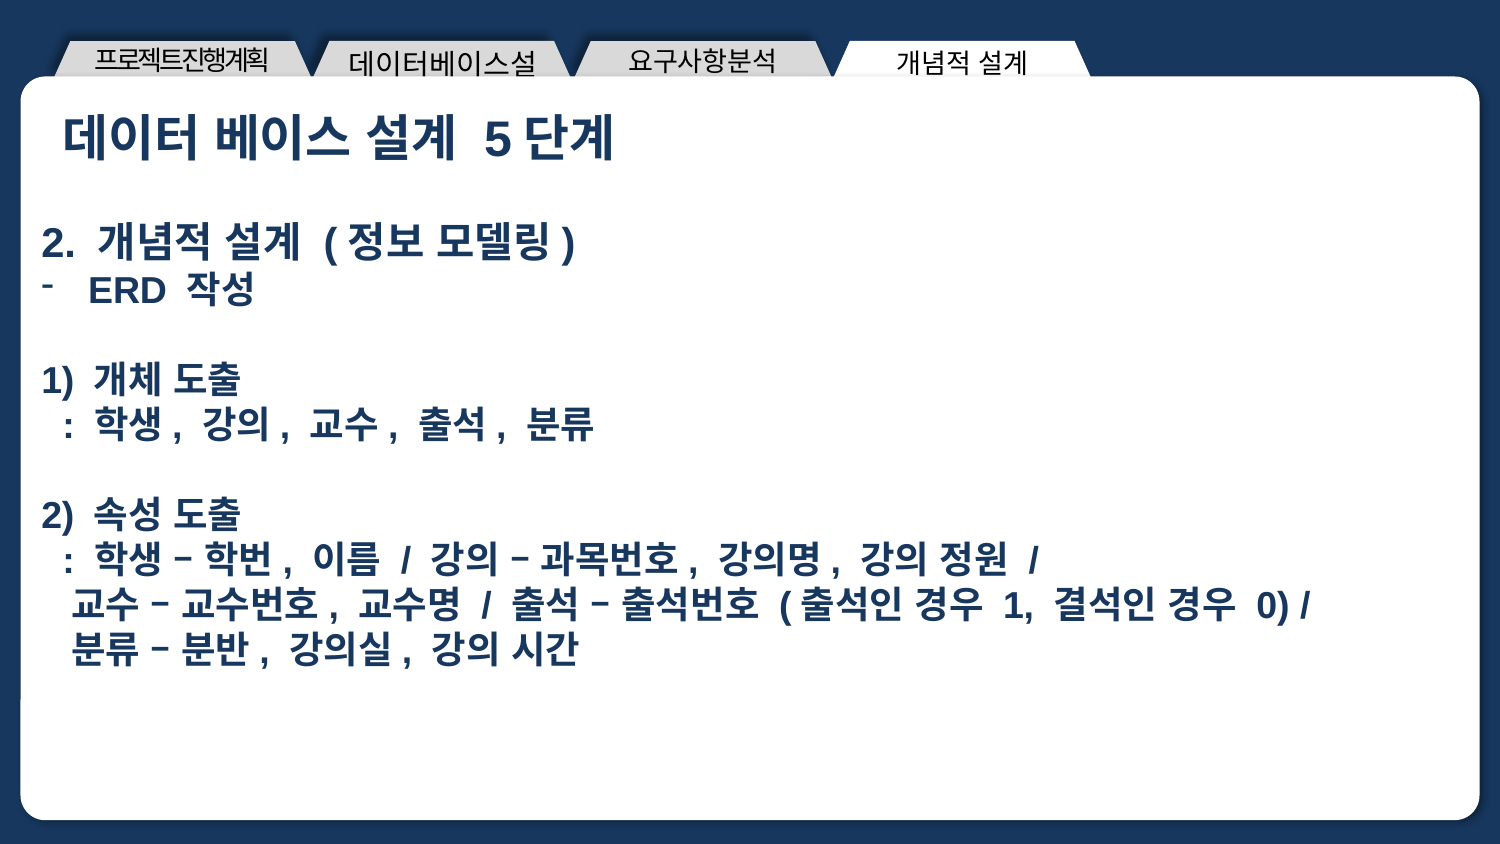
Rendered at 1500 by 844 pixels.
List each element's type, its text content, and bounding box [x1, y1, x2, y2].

text_box 데이터베이스설계 [336, 46, 550, 73]
text_box 2. 개념적 설계 (정보 모델링) ERD 작성 1) 개체 도출 : 학생, 강의, 교수, 출석, 분류 2) 속성 도출 : 학생 – 학번, 이름 / 강의 – 과목번호, 강의명, 강의 정원 / 교수 – 교수번호, 교수명 / 출석 – 출석번호 (출석인 경우 1, 결석인 경우 0) / 분류 – 분반, 강의실, 강의 시간 [41, 166, 1480, 717]
text_box [297, 26, 561, 73]
text_box [55, 41, 310, 73]
text_box 데이터 베이스 설계 5단계 [47, 99, 1436, 166]
text_box 요구사항분석 [608, 44, 798, 77]
text_box 프로젝트진행계획 [91, 43, 274, 73]
text_box [576, 41, 827, 73]
text_box [18, 74, 1482, 823]
text_box [561, 26, 837, 73]
text_box [315, 40, 569, 73]
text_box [832, 40, 1093, 80]
text_box [41, 26, 297, 74]
